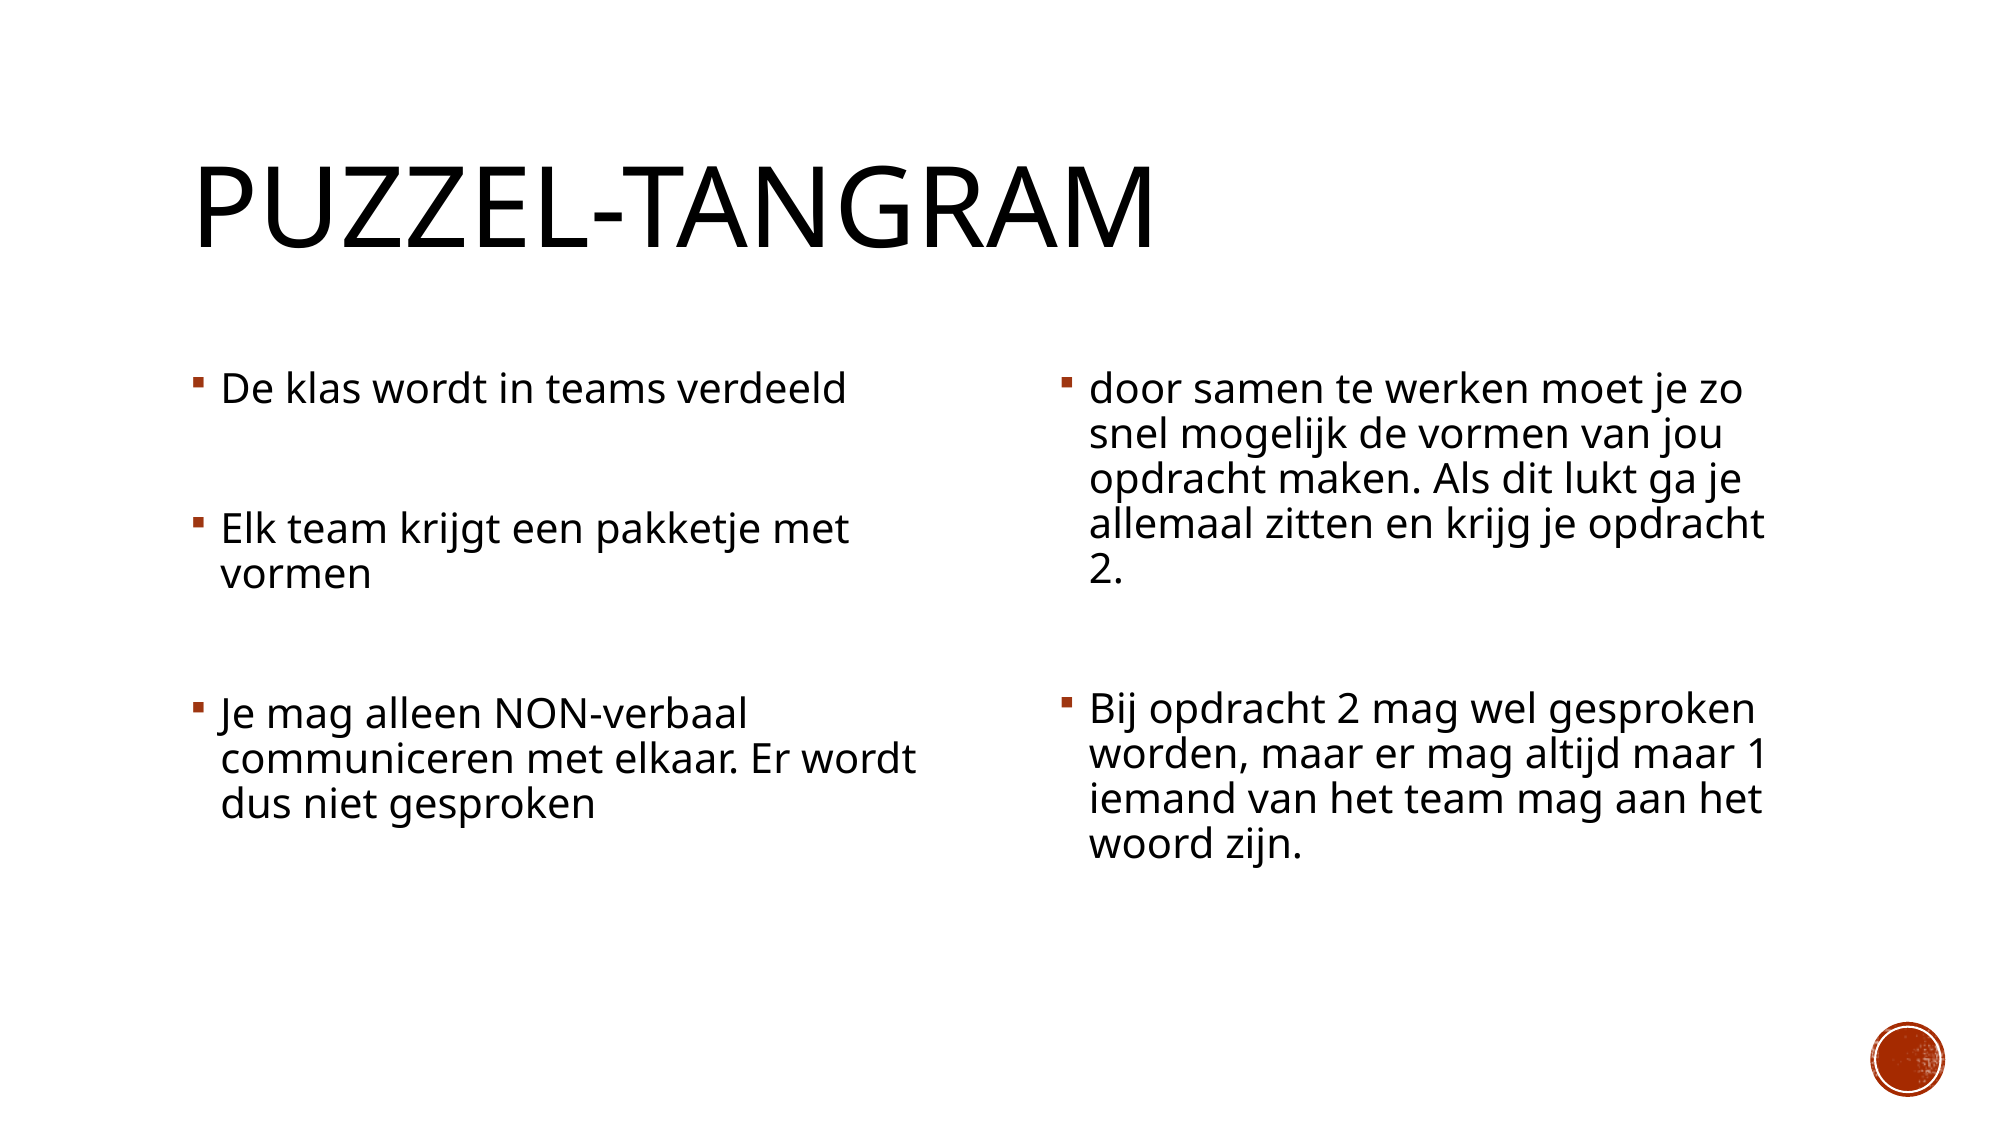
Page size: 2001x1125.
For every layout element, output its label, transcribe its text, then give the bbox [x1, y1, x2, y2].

list De klas wordt in teams verdeeld Elk team krijgt een pakketje met vormen Je mag alleen NON-verbaal communiceren met elkaar. Er wordt dus niet gesproken [175, 360, 956, 1013]
title Puzzel-Tangram [175, 79, 1826, 344]
list door samen te werken moet je zo snel mogelijk de vormen van jou opdracht maken. Als dit lukt ga je allemaal zitten en krijg je opdracht 2. Bij opdracht 2 mag wel gesproken worden, maar er mag altijd maar 1 iemand van het team mag aan het woord zijn. [1043, 360, 1824, 1013]
